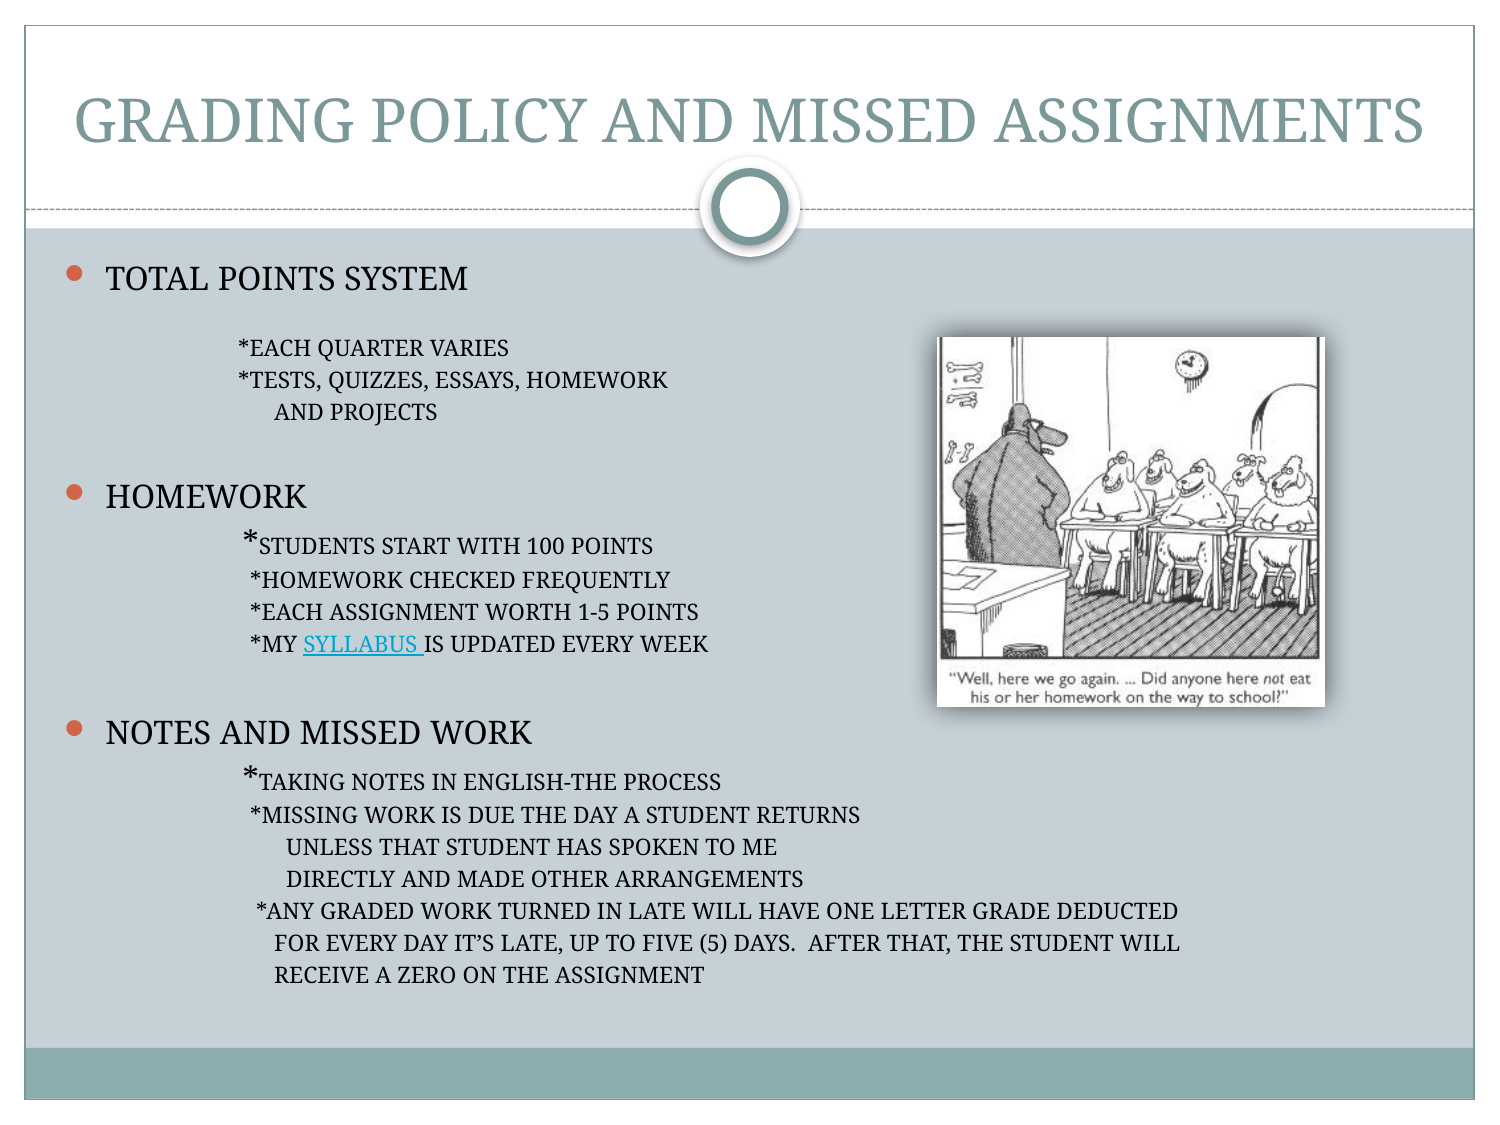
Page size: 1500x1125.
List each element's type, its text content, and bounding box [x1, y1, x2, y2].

picture [937, 337, 1326, 707]
title GRADING POLICY AND MISSED ASSIGNMENTS [49, 0, 1450, 162]
list TOTAL POINTS SYSTEM *EACH QUARTER VARIES *TESTS, QUIZZES, ESSAYS, HOMEWORK AND PROJECTS HOMEWORK *STUDENTS START WITH 100 POINTS *HOMEWORK CHECKED FREQUENTLY *EACH ASSIGNMENT WORTH 1-5 POINTS *MY SYLLABUS IS UPDATED EVERY WEEK NOTES AND MISSED WORK *TAKING NOTES IN ENGLISH-THE PROCESS *MISSING WORK IS DUE THE DAY A STUDENT RETURNS UNLESS THAT STUDENT HAS SPOKEN TO ME DIRECTLY AND MADE OTHER ARRANGEMENTS *ANY GRADED WORK TURNED IN LATE WILL HAVE ONE LETTER GRADE DEDUCTED FOR EVERY DAY IT’S LATE, UP TO FIVE (5) DAYS. AFTER THAT, THE STUDENT WILL RECEIVE A ZERO ON THE ASSIGNMENT [49, 250, 1445, 1001]
